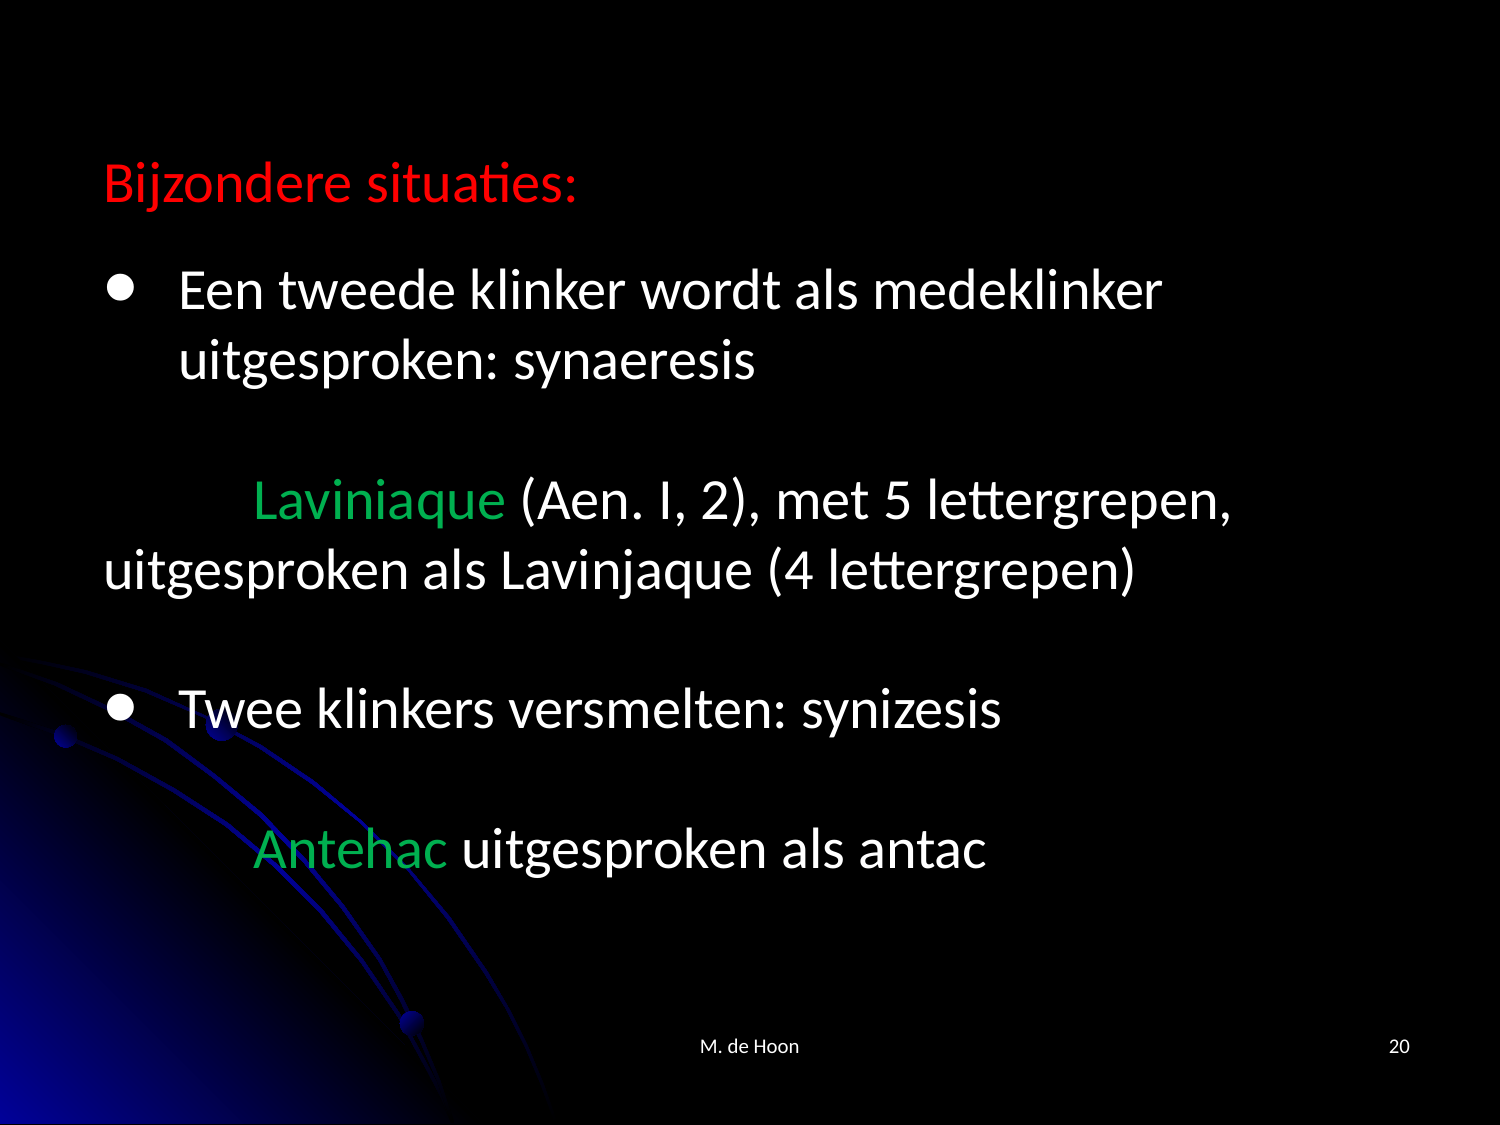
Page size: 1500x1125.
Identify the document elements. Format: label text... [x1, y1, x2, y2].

footer M. de Hoon [512, 1024, 988, 1101]
slide_number 20 [1074, 1024, 1426, 1101]
text_box Een tweede klinker wordt als medeklinker uitgesproken: synaeresis Laviniaque (Aen. I, 2), met 5 lettergrepen, uitgesproken als Lavinjaque (4 lettergrepen) Twee klinkers versmelten: synizesis Antehac uitgesproken als antac [88, 243, 1483, 958]
text_box Bijzondere situaties: [88, 137, 1294, 222]
